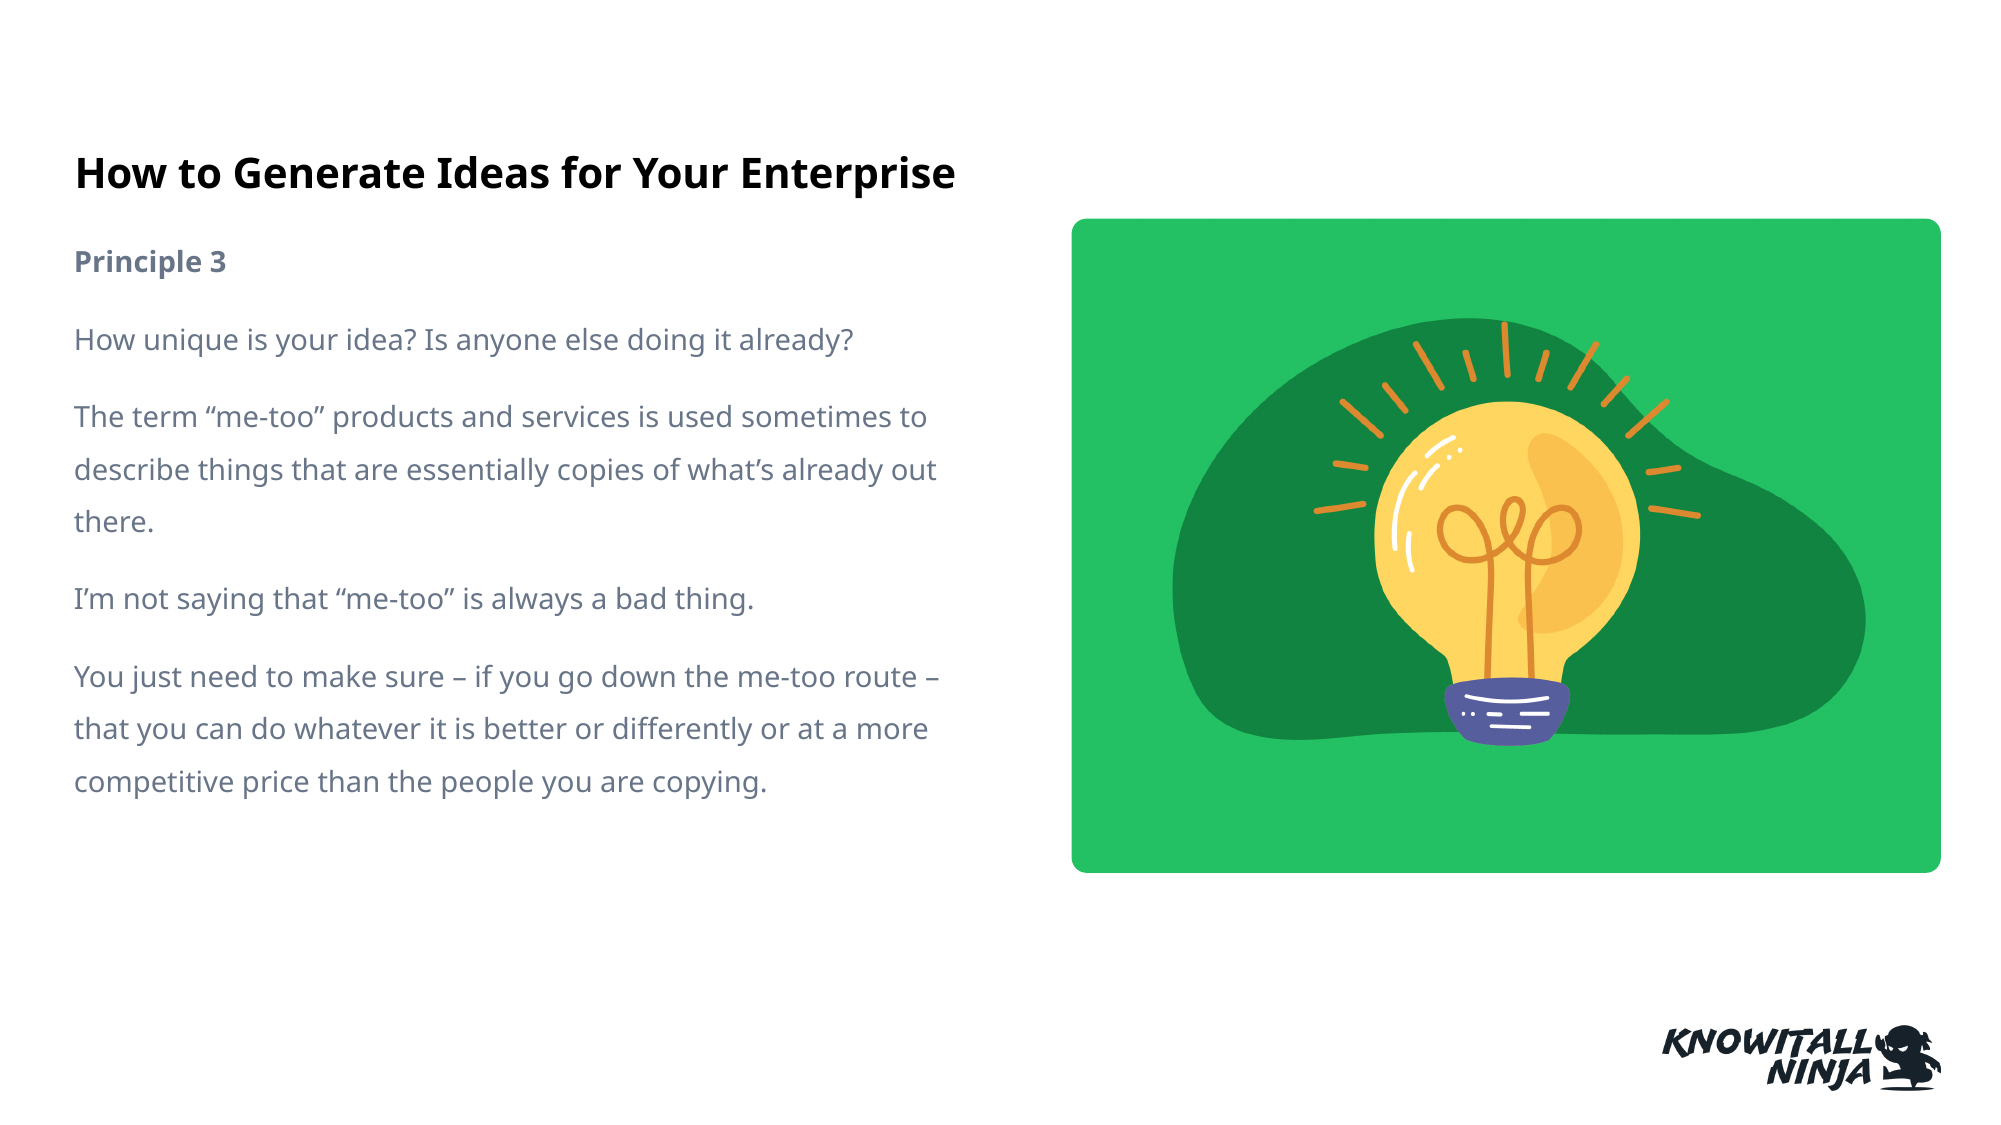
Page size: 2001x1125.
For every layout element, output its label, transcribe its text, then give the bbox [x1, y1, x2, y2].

title How to Generate Ideas for Your Enterprise [59, 117, 1000, 206]
picture [1071, 218, 1942, 874]
list Principle 3 How unique is your idea? Is anyone else doing it already? The term “me-too” products and services is used sometimes to describe things that are essentially copies of what’s already out there. I’m not saying that “me-too” is always a bad thing. You just need to make sure – if you go down the me-too route – that you can do whatever it is better or differently or at a more competitive price than the people you are copying. [59, 218, 1000, 1091]
picture [1662, 1025, 1941, 1091]
